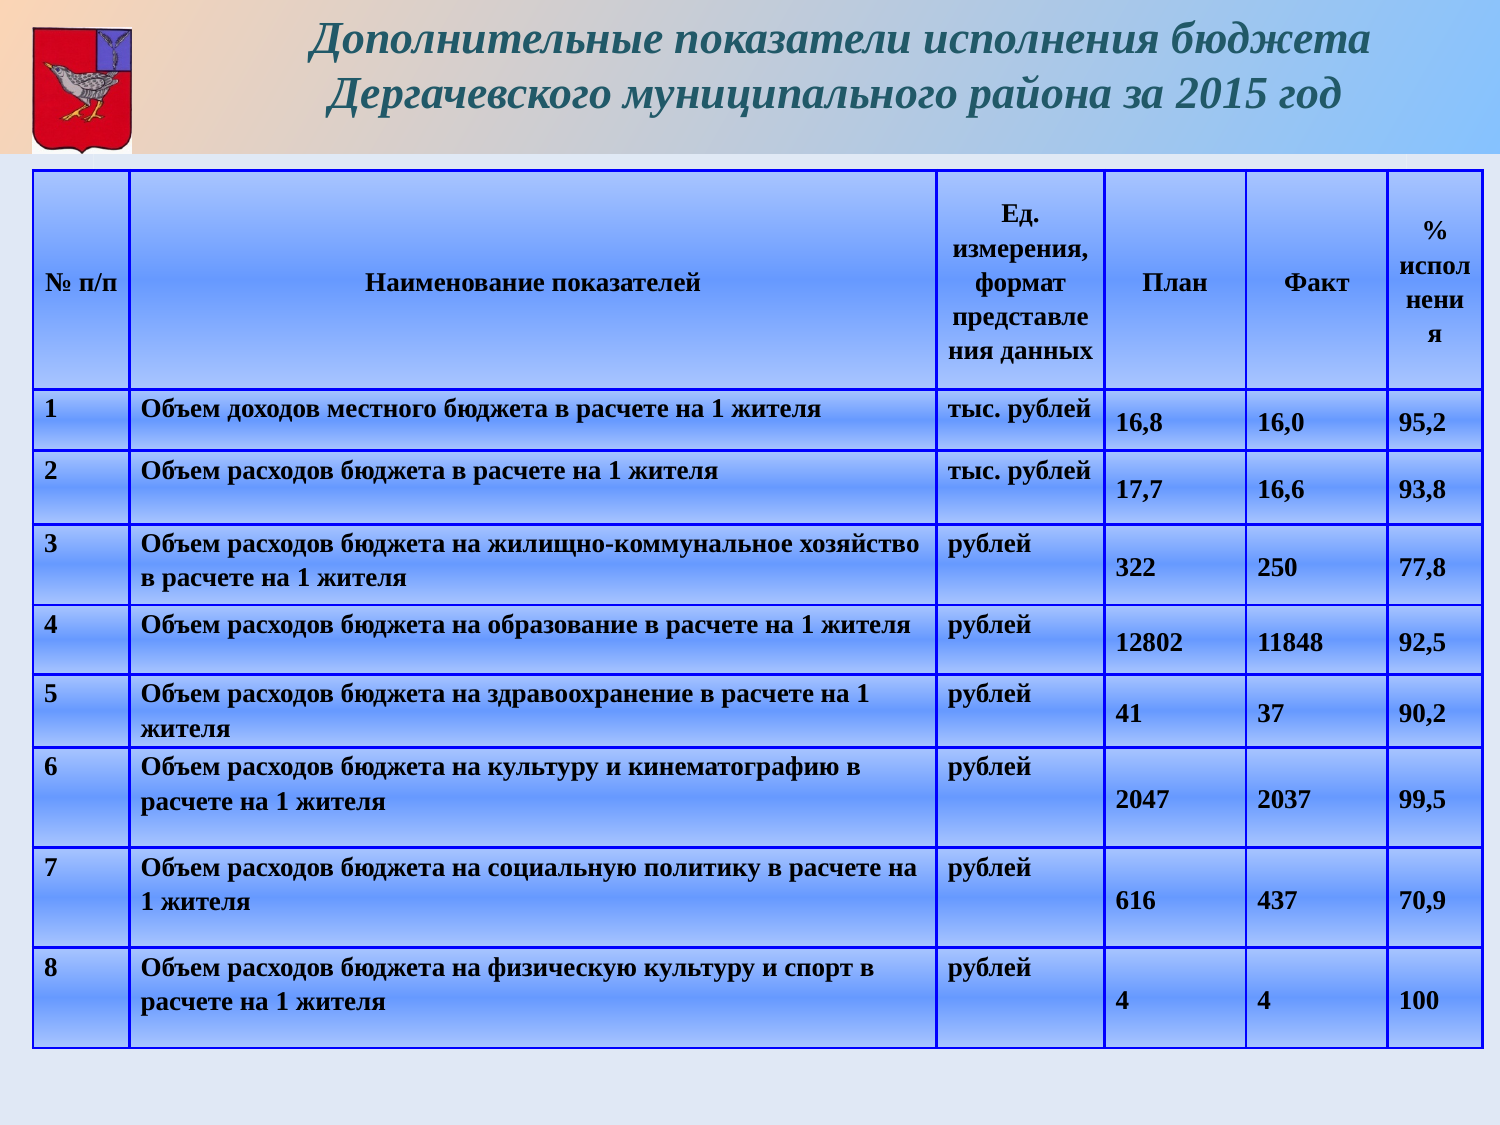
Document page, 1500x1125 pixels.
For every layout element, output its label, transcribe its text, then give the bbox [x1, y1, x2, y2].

table_cell 16,8 [1106, 391, 1245, 449]
table_cell Объем расходов бюджета на здравоохранение в расчете на 1 жителя [131, 676, 935, 746]
table_cell 16,6 [1247, 452, 1386, 523]
table_cell 17,7 [1106, 452, 1245, 523]
table_cell 77,8 [1389, 526, 1481, 604]
table_cell Объем расходов бюджета на физическую культуру и спорт в расчете на 1 жителя [131, 949, 935, 1047]
table_cell 12802 [1106, 606, 1245, 673]
table_cell 1 [34, 391, 128, 449]
table_header План [1106, 172, 1245, 388]
table_cell рублей [938, 849, 1103, 946]
table_cell 8 [34, 949, 128, 1047]
table_cell 16,0 [1247, 391, 1386, 449]
table_cell 7 [34, 849, 128, 946]
table_cell 41 [1106, 676, 1245, 746]
table_header Ед. измерения, формат представления данных [938, 172, 1103, 388]
table_cell 2 [34, 452, 128, 523]
table_cell рублей [938, 676, 1103, 746]
table_cell рублей [938, 606, 1103, 673]
picture [32, 26, 132, 154]
table_cell 100 [1389, 949, 1481, 1047]
table_cell 93,8 [1389, 452, 1481, 523]
table_cell Объем доходов местного бюджета в расчете на 1 жителя [131, 391, 935, 449]
table_cell 250 [1247, 526, 1386, 604]
table_cell 95,2 [1389, 391, 1481, 449]
table_cell 2047 [1106, 749, 1245, 846]
table_header Наименование показателей [131, 172, 935, 388]
table_cell 4 [34, 606, 128, 673]
table_cell тыс. рублей [938, 391, 1103, 449]
table_cell 90,2 [1389, 676, 1481, 746]
table_cell 616 [1106, 849, 1245, 946]
table_cell 37 [1247, 676, 1386, 746]
table_cell 6 [34, 749, 128, 846]
table_cell Объем расходов бюджета в расчете на 1 жителя [131, 452, 935, 523]
table_cell 322 [1106, 526, 1245, 604]
table_cell рублей [938, 949, 1103, 1047]
table_cell рублей [938, 749, 1103, 846]
table_cell тыс. рублей [938, 452, 1103, 523]
table_cell 437 [1247, 849, 1386, 946]
table_cell 5 [34, 676, 128, 746]
table_cell 4 [1106, 949, 1245, 1047]
table_cell Объем расходов бюджета на образование в расчете на 1 жителя [131, 606, 935, 673]
table_cell Объем расходов бюджета на жилищно-коммунальное хозяйство в расчете на 1 жителя [131, 526, 935, 604]
table_cell 11848 [1247, 606, 1386, 673]
table_cell 2037 [1247, 757, 1386, 837]
table_cell 70,9 [1389, 849, 1481, 946]
table_header % исполнения [1389, 172, 1481, 388]
table_cell 99,5 [1389, 749, 1481, 846]
table_cell Объем расходов бюджета на культуру и кинематографию в расчете на 1 жителя [131, 749, 935, 846]
table_cell 4 [1247, 949, 1386, 1047]
table_cell 3 [34, 526, 128, 604]
table_cell Объем расходов бюджета на социальную политику в расчете на 1 жителя [131, 849, 935, 946]
text_box Дополнительные показатели исполнения бюджета Дергачевского муниципального района за 2015 год [0, 0, 1500, 154]
table_cell рублей [938, 526, 1103, 604]
table_header Факт [1247, 172, 1386, 388]
table_cell 92,5 [1389, 606, 1481, 673]
table_header № п/п [34, 172, 128, 388]
